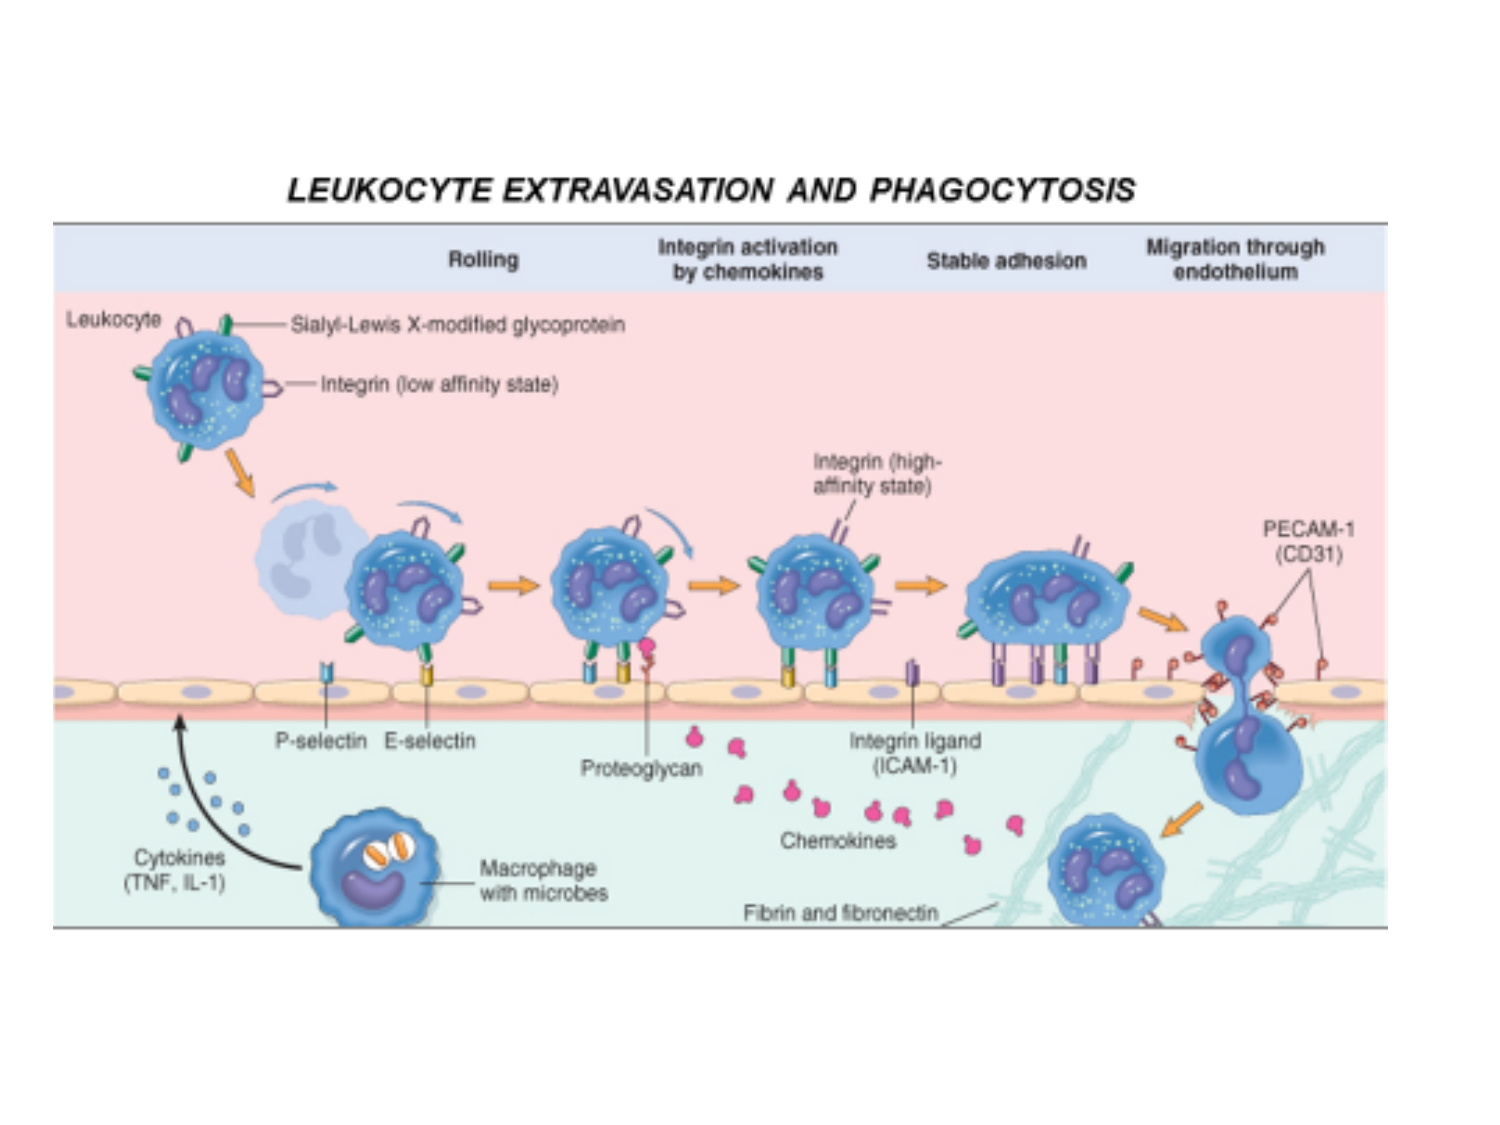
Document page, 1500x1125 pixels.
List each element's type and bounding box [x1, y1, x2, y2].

picture [52, 122, 1389, 1125]
